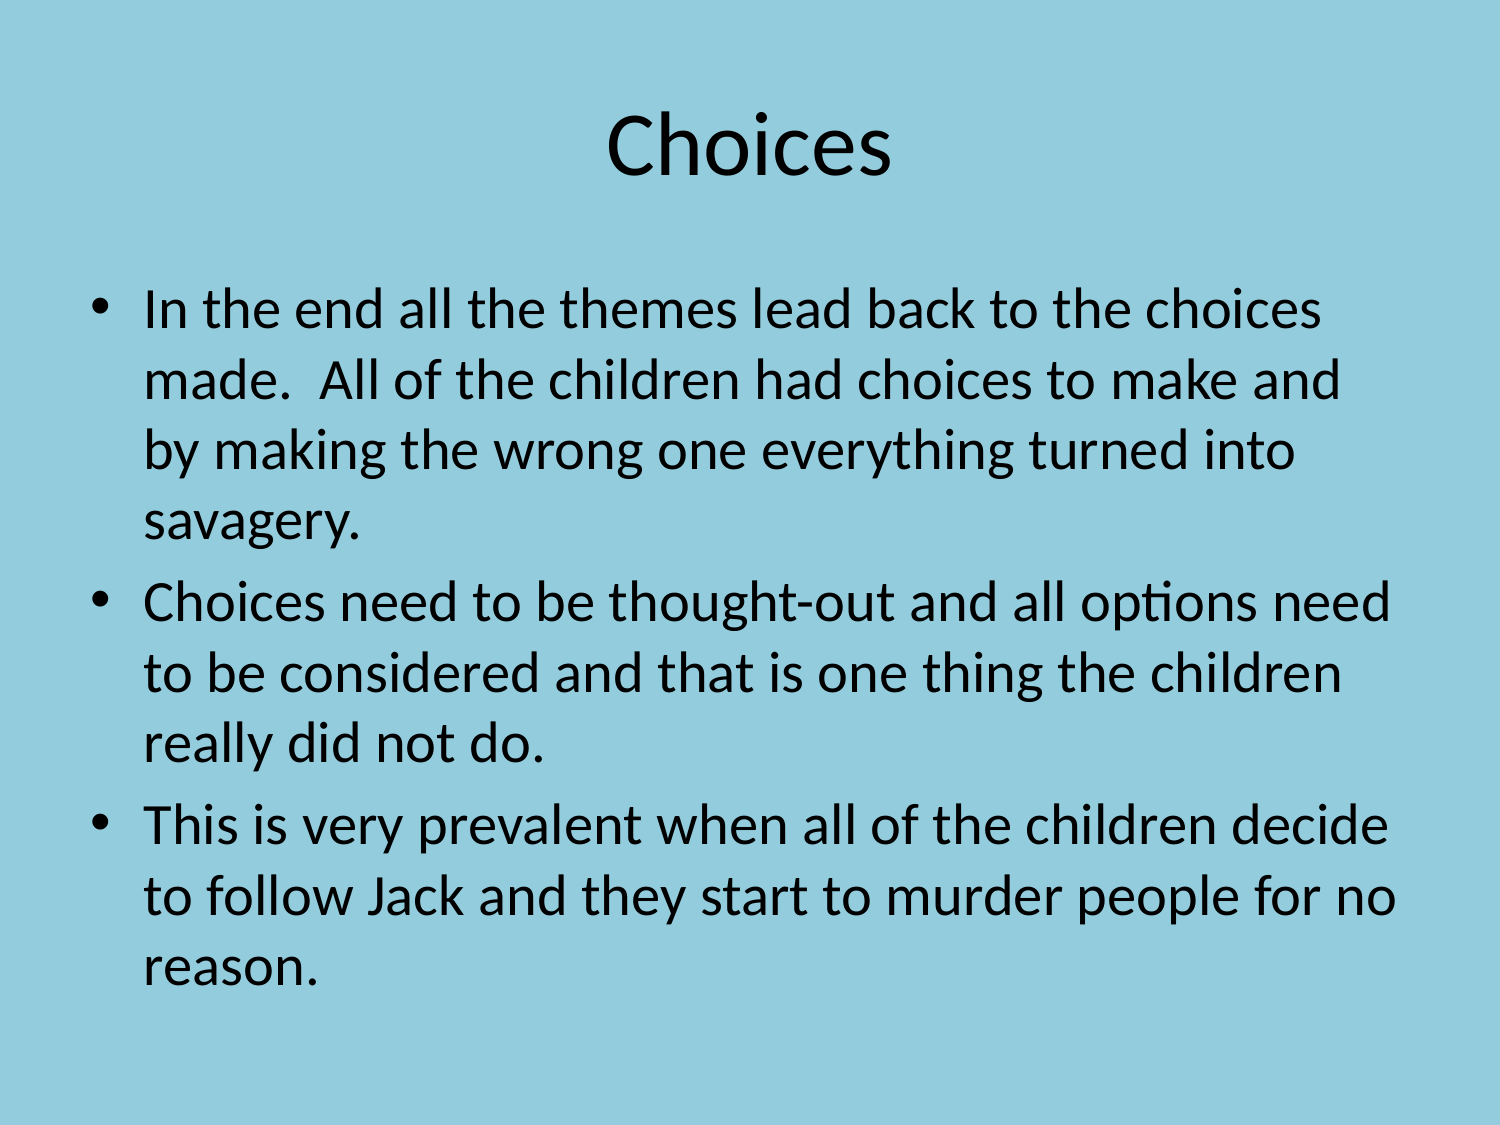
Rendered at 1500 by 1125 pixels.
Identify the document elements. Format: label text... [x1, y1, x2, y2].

title Choices [75, 45, 1425, 233]
list In the end all the themes lead back to the choices made. All of the children had choices to make and by making the wrong one everything turned into savagery. Choices need to be thought-out and all options need to be considered and that is one thing the children really did not do. This is very prevalent when all of the children decide to follow Jack and they start to murder people for no reason. [75, 262, 1425, 1005]
